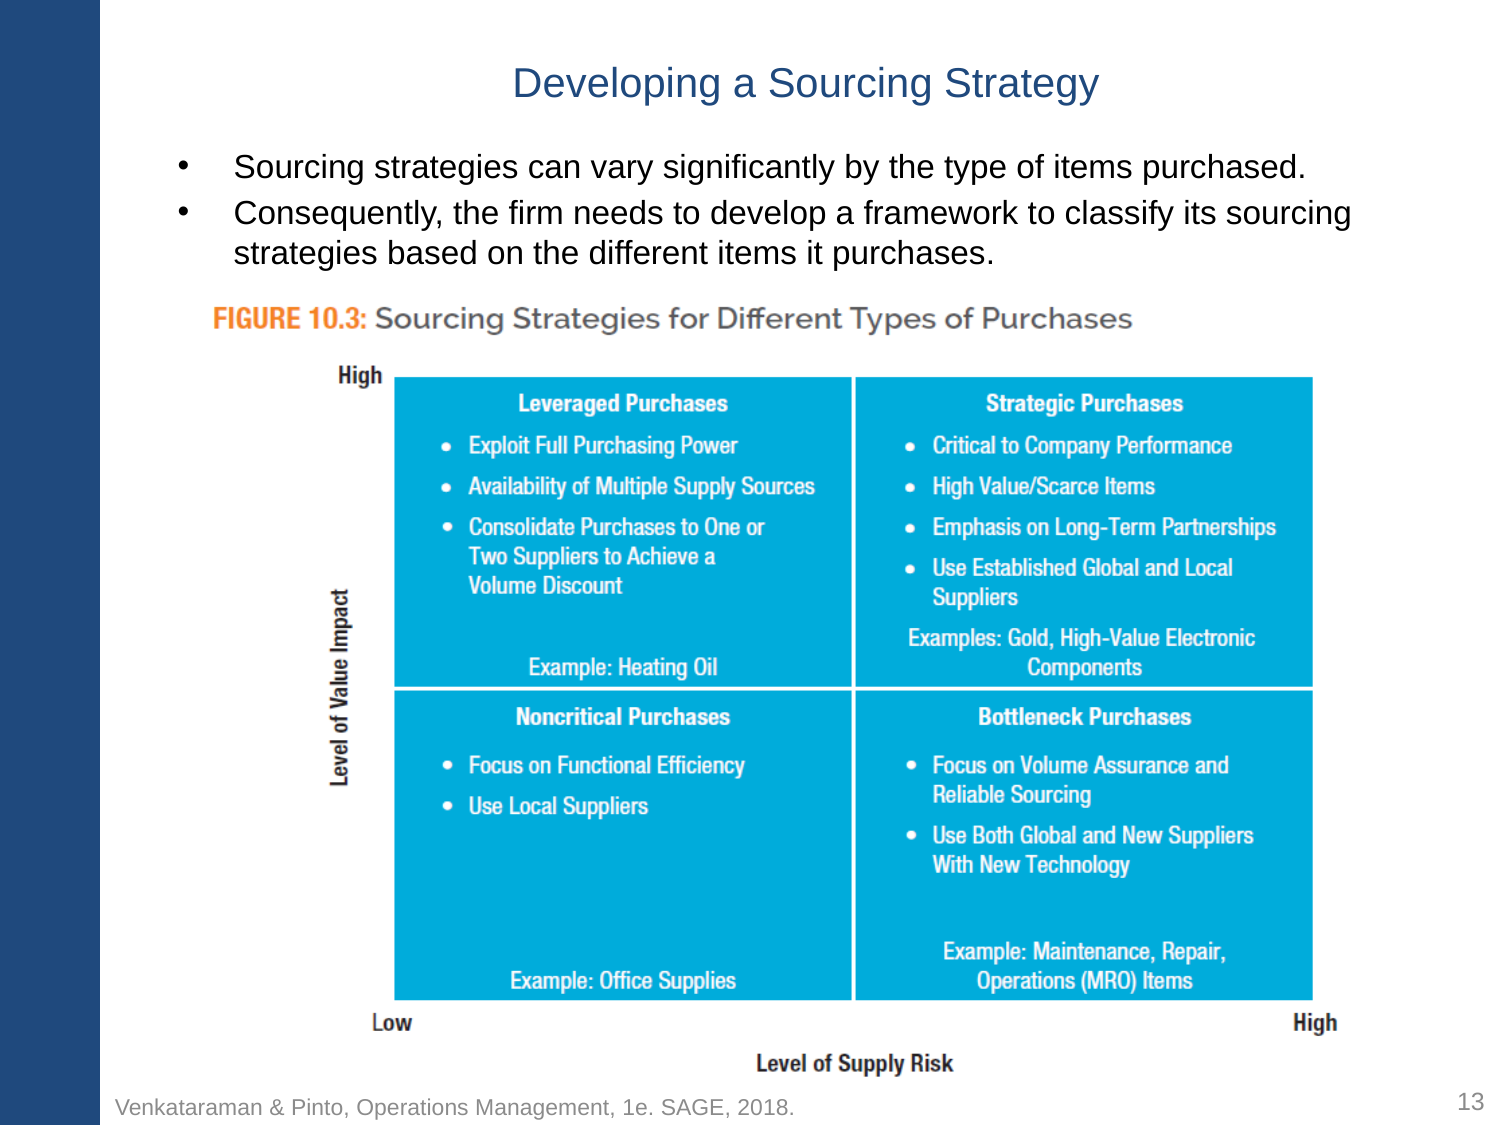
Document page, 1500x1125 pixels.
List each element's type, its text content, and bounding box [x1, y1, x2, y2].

slide_number 13 [1425, 1074, 1500, 1125]
list Sourcing strategies can vary significantly by the type of items purchased. Consequently, the firm needs to develop a framework to classify its sourcing strategies based on the different items it purchases. [162, 137, 1425, 300]
picture [200, 287, 1403, 1087]
title Developing a Sourcing Strategy [174, 12, 1438, 150]
footer Venkataraman & Pinto, Operations Management, 1e. SAGE, 2018. [99, 1084, 1250, 1125]
